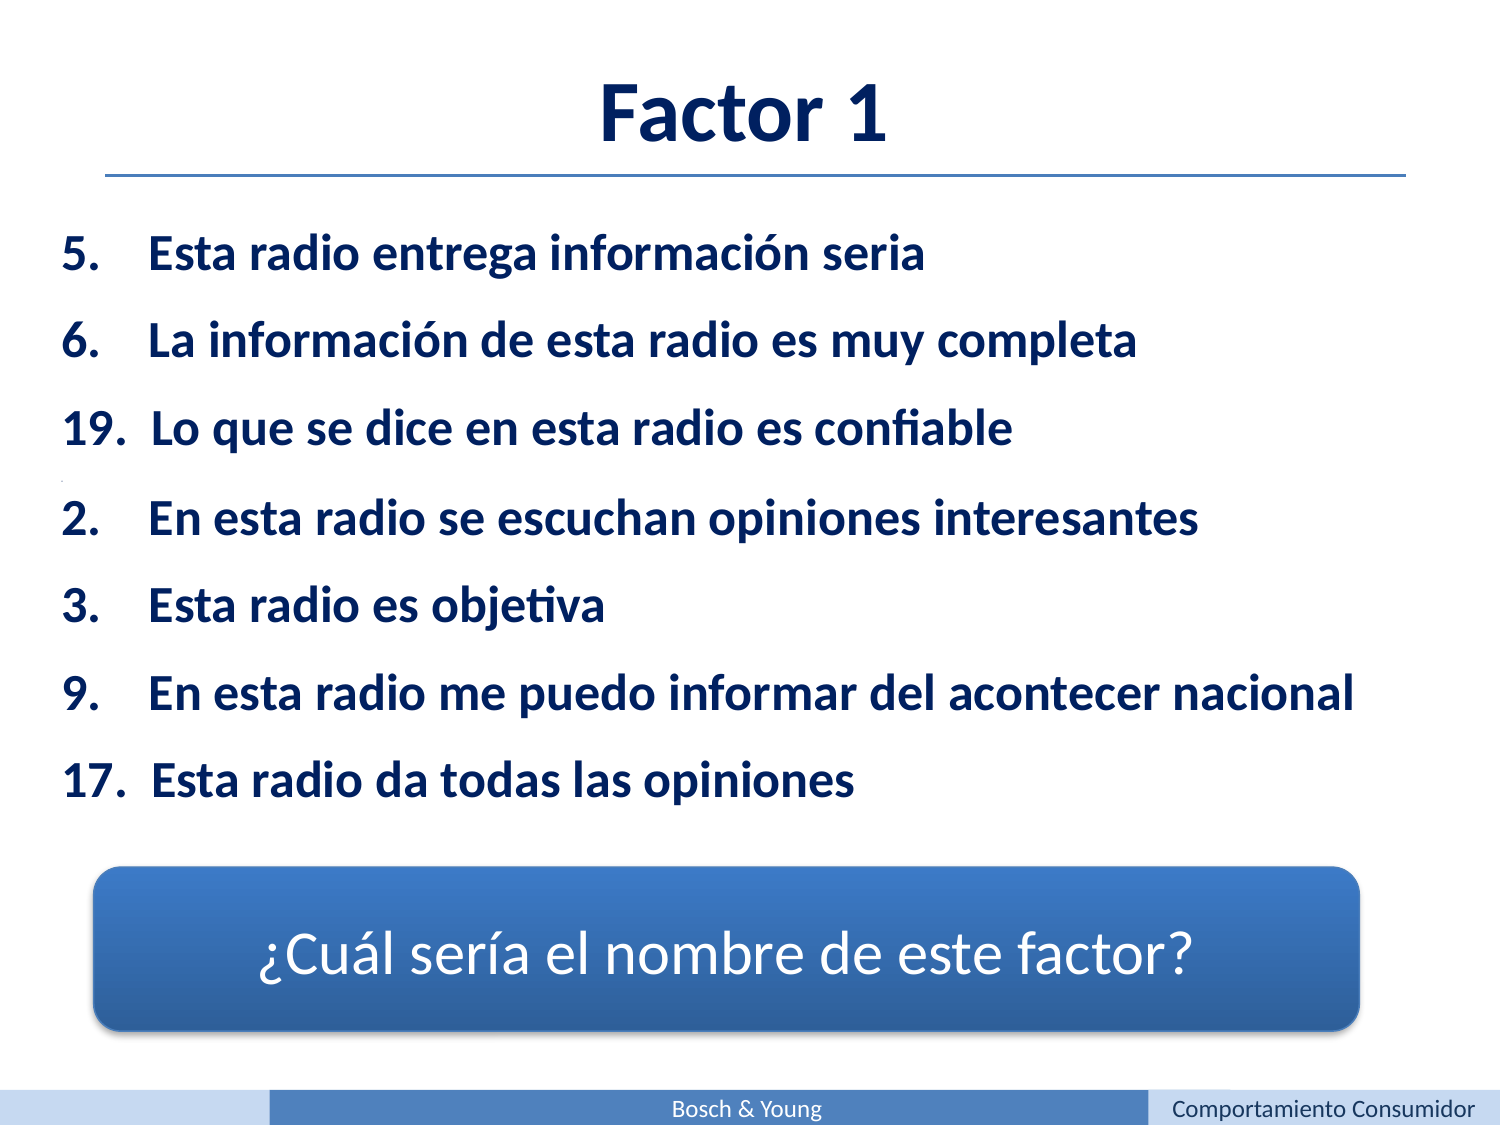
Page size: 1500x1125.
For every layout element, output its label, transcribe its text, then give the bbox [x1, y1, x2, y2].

text_box Comportamiento Consumidor [1146, 1088, 1500, 1125]
text_box [0, 1088, 272, 1125]
text_box Bosch & Young [272, 1088, 1146, 1125]
text_box Factor 1 [58, 46, 1430, 167]
text_box ¿Cuál sería el nombre de este factor? [92, 866, 1361, 1032]
text_box 5. Esta radio entrega información seria 6. La información de esta radio es muy completa 19. Lo que se dice en esta radio es confiable 0 2. En esta radio se escuchan opiniones interesantes 3. Esta radio es objetiva 9. En esta radio me puedo informar del acontecer nacional 17. Esta radio da todas las opiniones [46, 210, 1500, 816]
